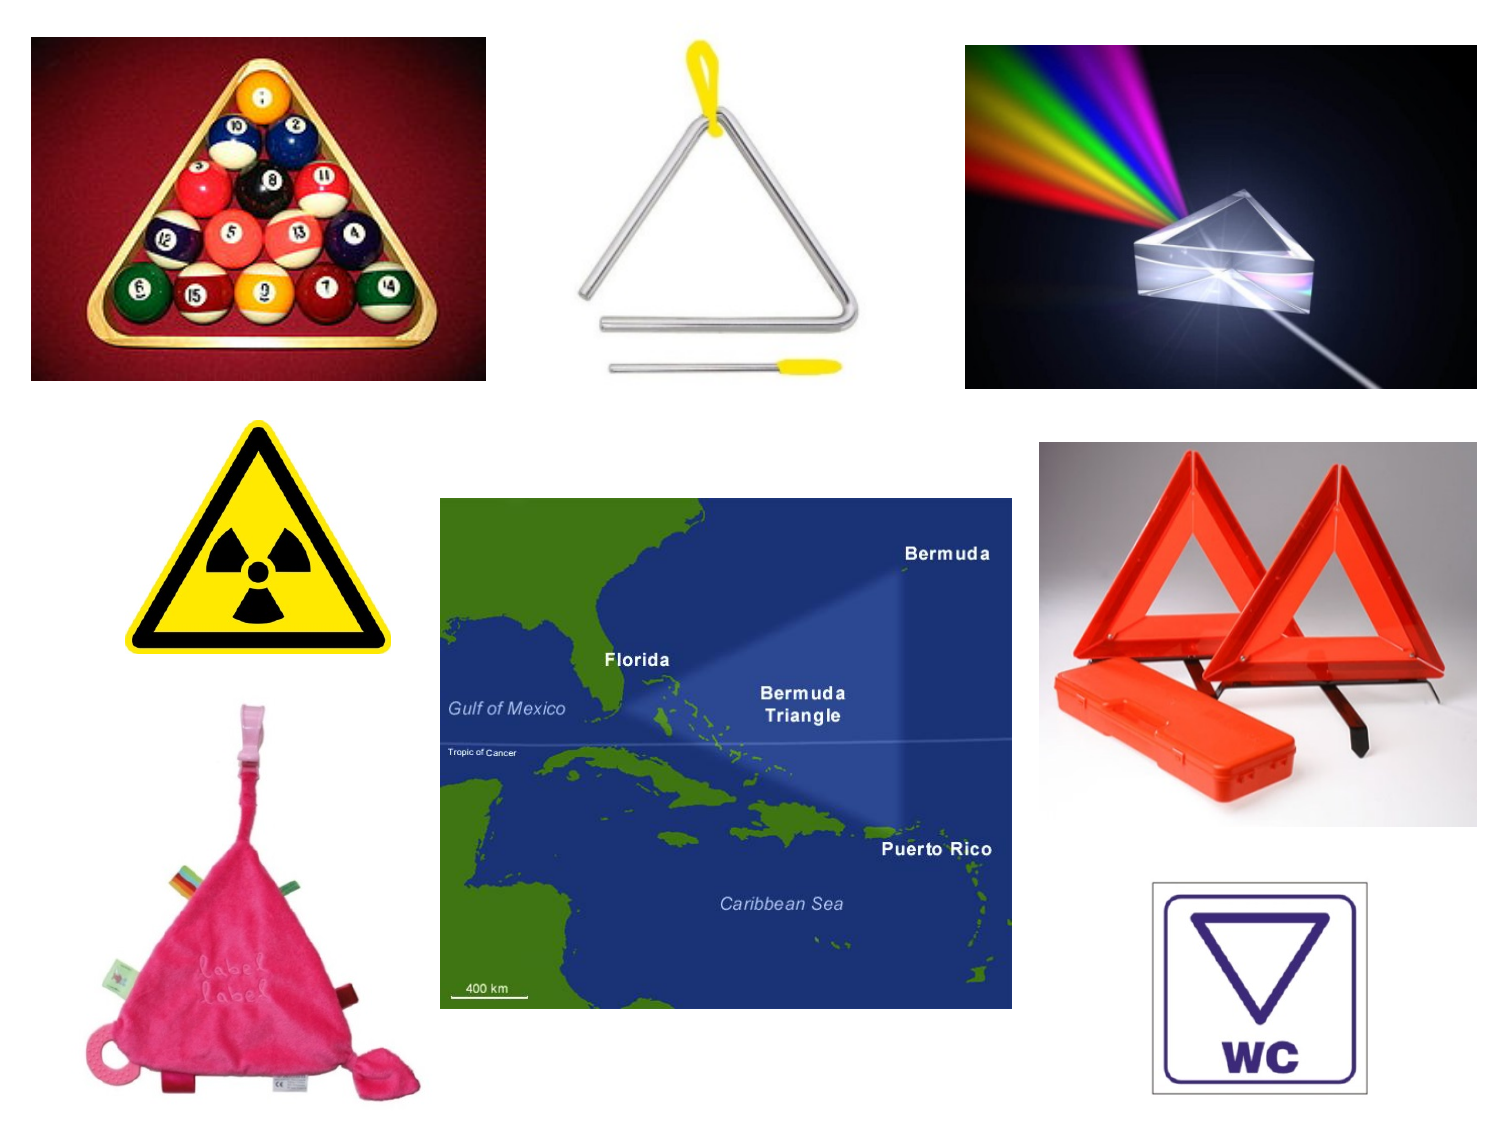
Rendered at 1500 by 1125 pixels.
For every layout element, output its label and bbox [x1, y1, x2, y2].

picture [1039, 441, 1477, 827]
picture [71, 498, 1012, 1125]
picture [514, 20, 919, 414]
picture [30, 37, 486, 381]
picture [1137, 867, 1379, 1111]
picture [965, 45, 1477, 389]
picture [125, 420, 392, 655]
